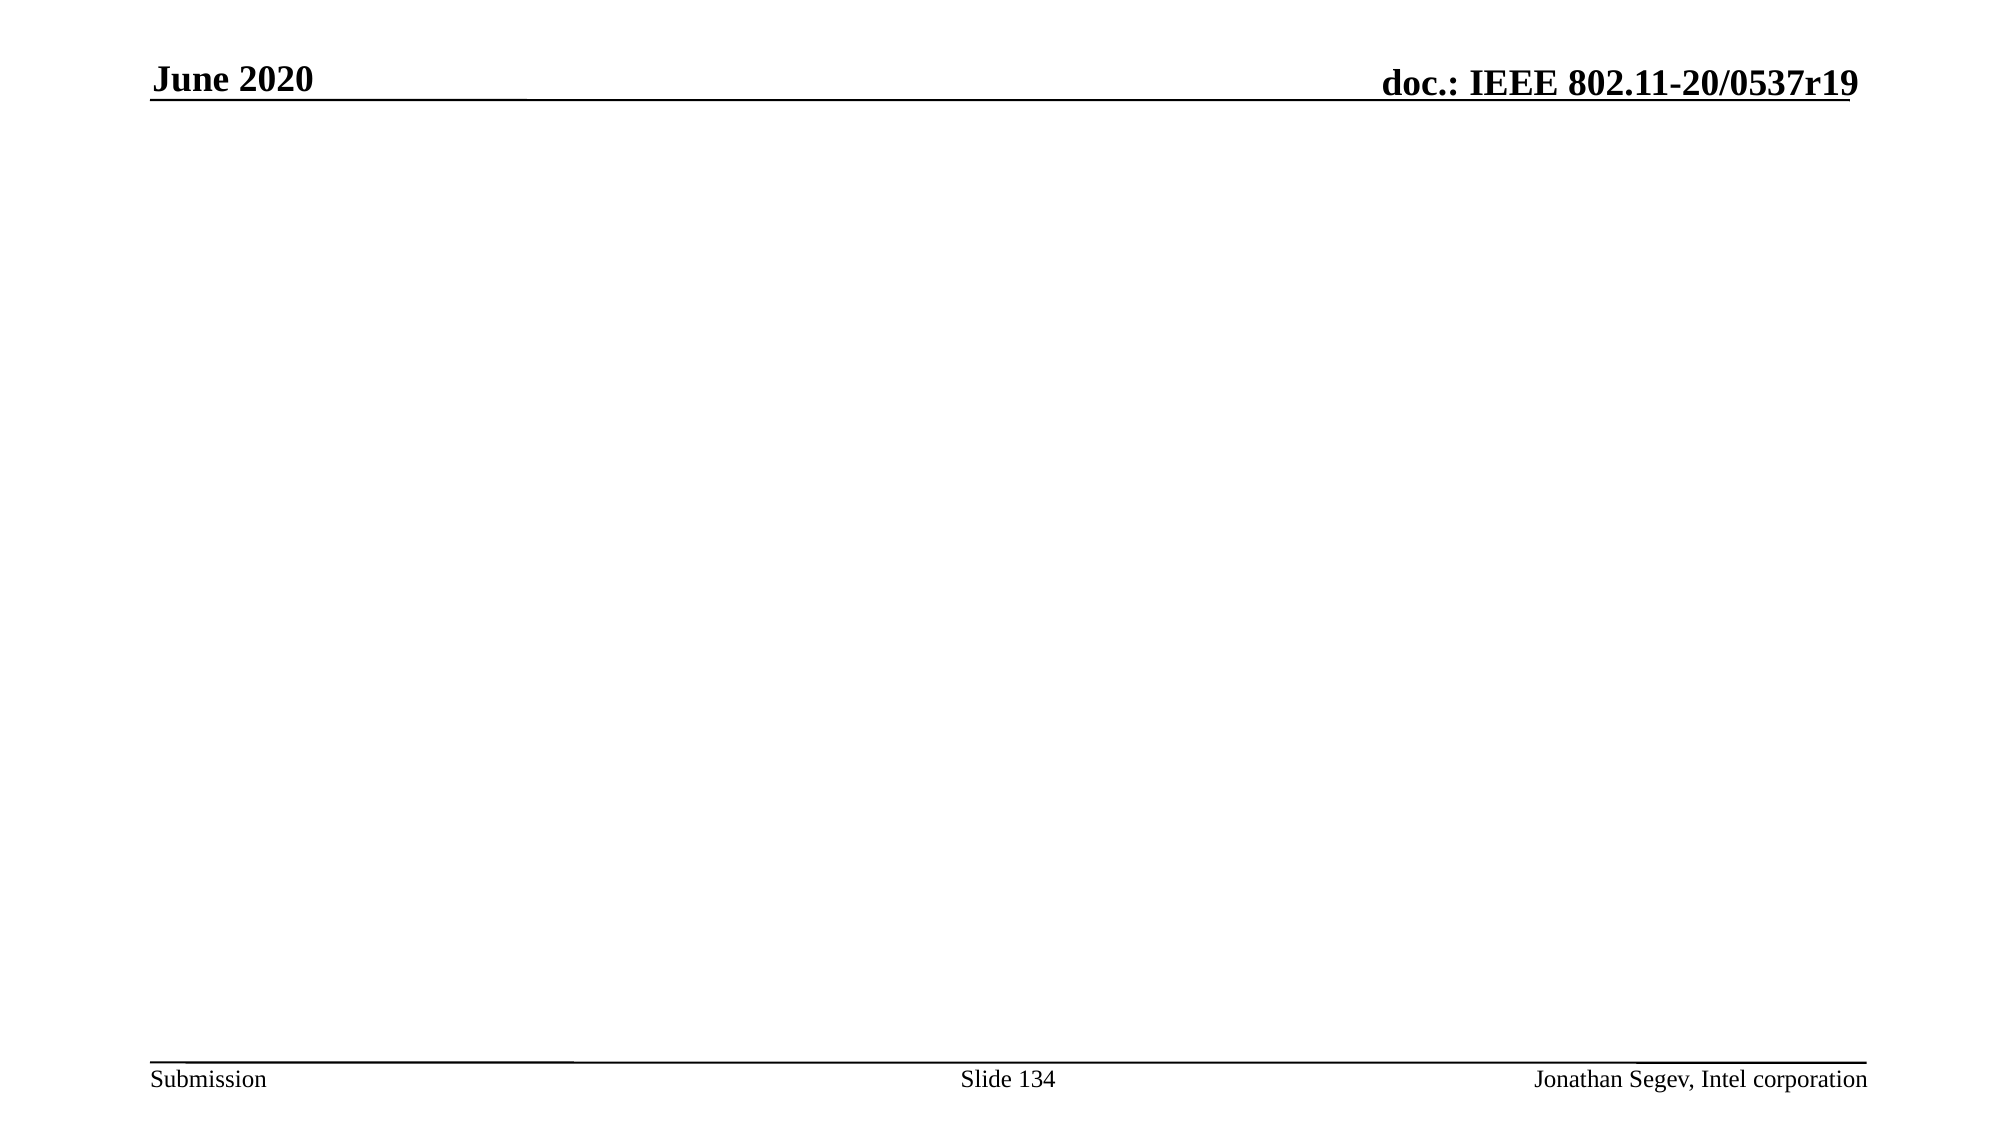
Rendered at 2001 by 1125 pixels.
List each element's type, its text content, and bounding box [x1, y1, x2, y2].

slide_number Slide 134 [950, 1061, 1067, 1123]
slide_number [152, 54, 563, 100]
footer Jonathan Segev, Intel corporation [1171, 1061, 1869, 1093]
